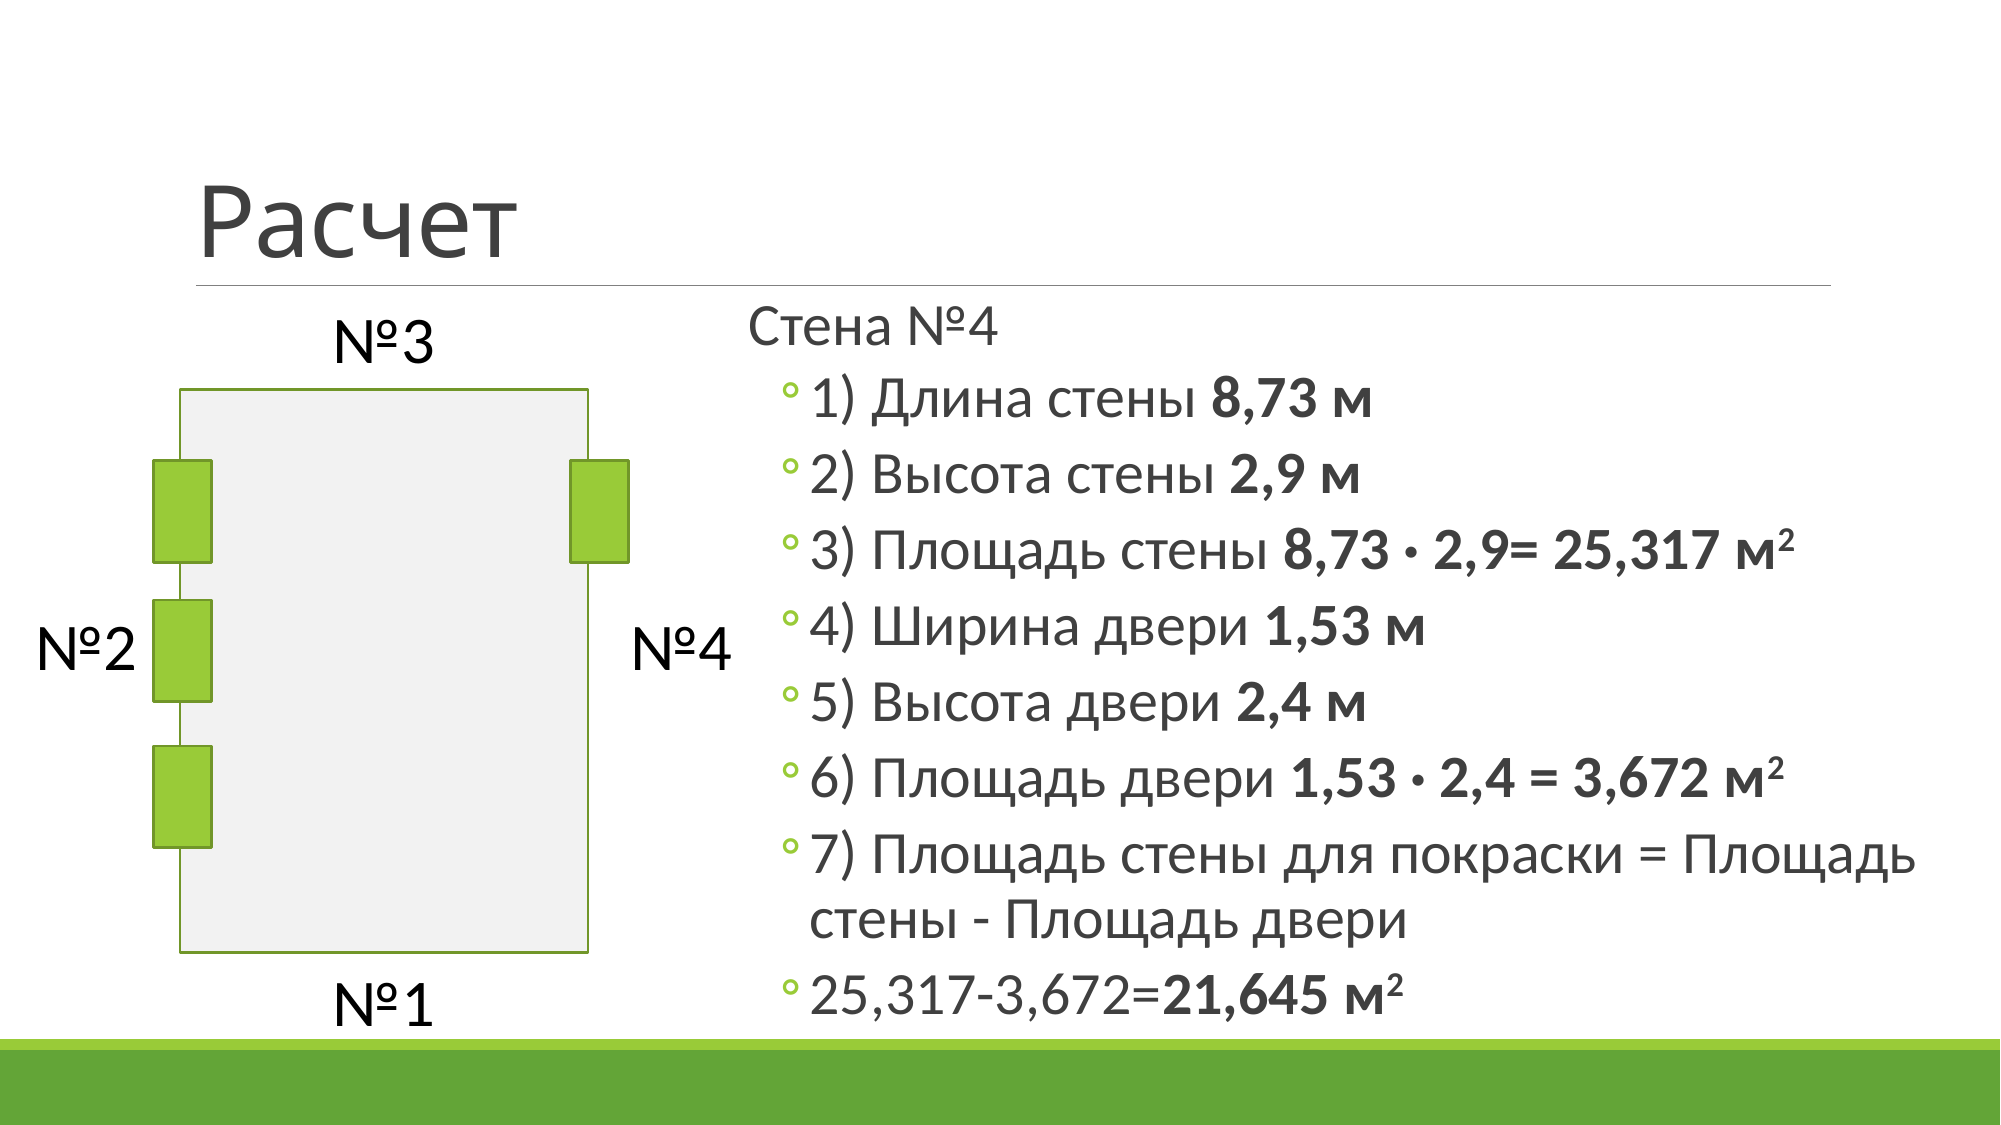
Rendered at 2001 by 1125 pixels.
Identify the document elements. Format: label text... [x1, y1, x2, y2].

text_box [19, 288, 749, 1049]
list Стена №4 1) Длина стены 8,73 м 2) Высота стены 2,9 м 3) Площадь стены 8,73 · 2,9= 25,317 м2 4) Ширина двери 1,53 м 5) Высота двери 2,4 м 6) Площадь двери 1,53 · 2,4 = 3,672 м2 7) Площадь стены для покраски = Площадь стены - Площадь двери 25,317-3,672=21,645 м2 [751, 285, 1935, 1036]
title Расчет [180, 47, 1830, 285]
